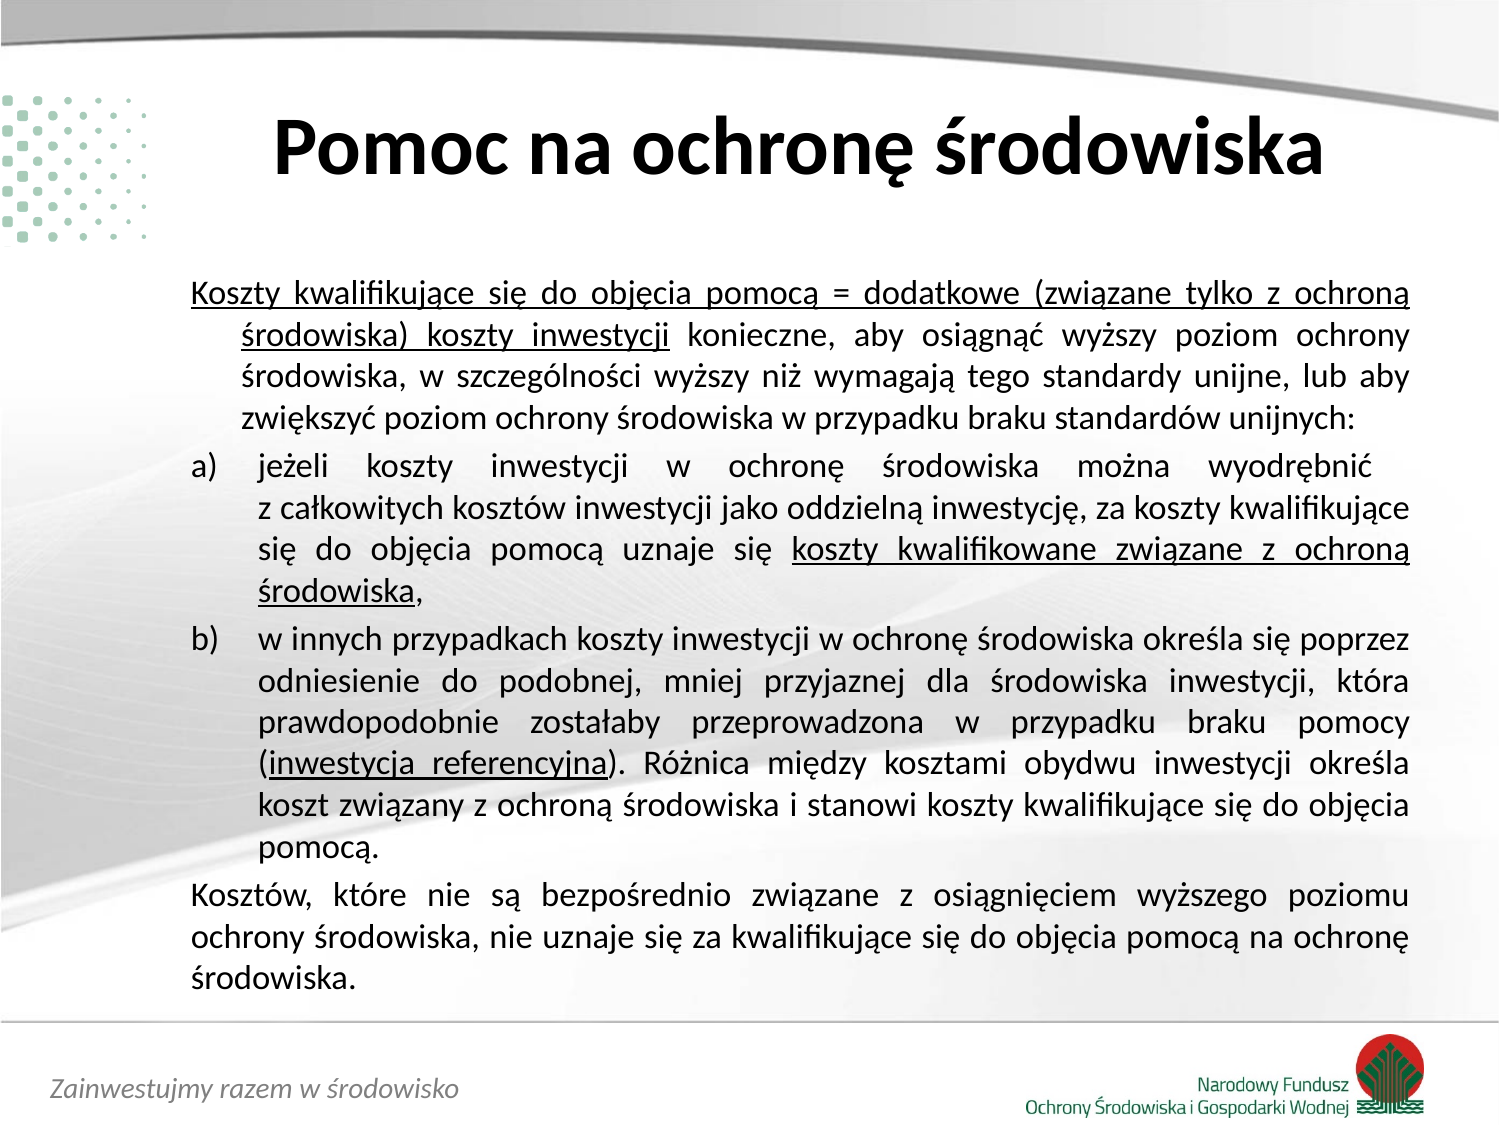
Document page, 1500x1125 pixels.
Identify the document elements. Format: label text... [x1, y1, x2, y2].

title Pomoc na ochronę środowiska [175, 78, 1425, 205]
picture [0, 0, 1499, 1023]
list Koszty kwalifikujące się do objęcia pomocą = dodatkowe (związane tylko z ochroną środowiska) koszty inwestycji konieczne, aby osiągnąć wyższy poziom ochrony środowiska, w szczególności wyższy niż wymagają tego standardy unijne, lub aby zwiększyć poziom ochrony środowiska w przypadku braku standardów unijnych: jeżeli koszty inwestycji w ochronę środowiska można wyodrębnić z całkowitych kosztów inwestycji jako oddzielną inwestycję, za koszty kwalifikujące się do objęcia pomocą uznaje się koszty kwalifikowane związane z ochroną środowiska, w innych przypadkach koszty inwestycji w ochronę środowiska określa się poprzez odniesienie do podobnej, mniej przyjaznej dla środowiska inwestycji, która prawdopodobnie zostałaby przeprowadzona w przypadku braku pomocy (inwestycja referencyjna). Różnica między kosztami obydwu inwestycji określa koszt związany z ochroną środowiska i stanowi koszty kwalifikujące się do objęcia pomocą. Kosztów, które nie są bezpośrednio związane z osiągnięciem wyższego poziomu ochrony środowiska, nie uznaje się za kwalifikujące się do objęcia pomocą na ochronę środowiska. [175, 262, 1425, 1005]
picture [1026, 1034, 1424, 1118]
